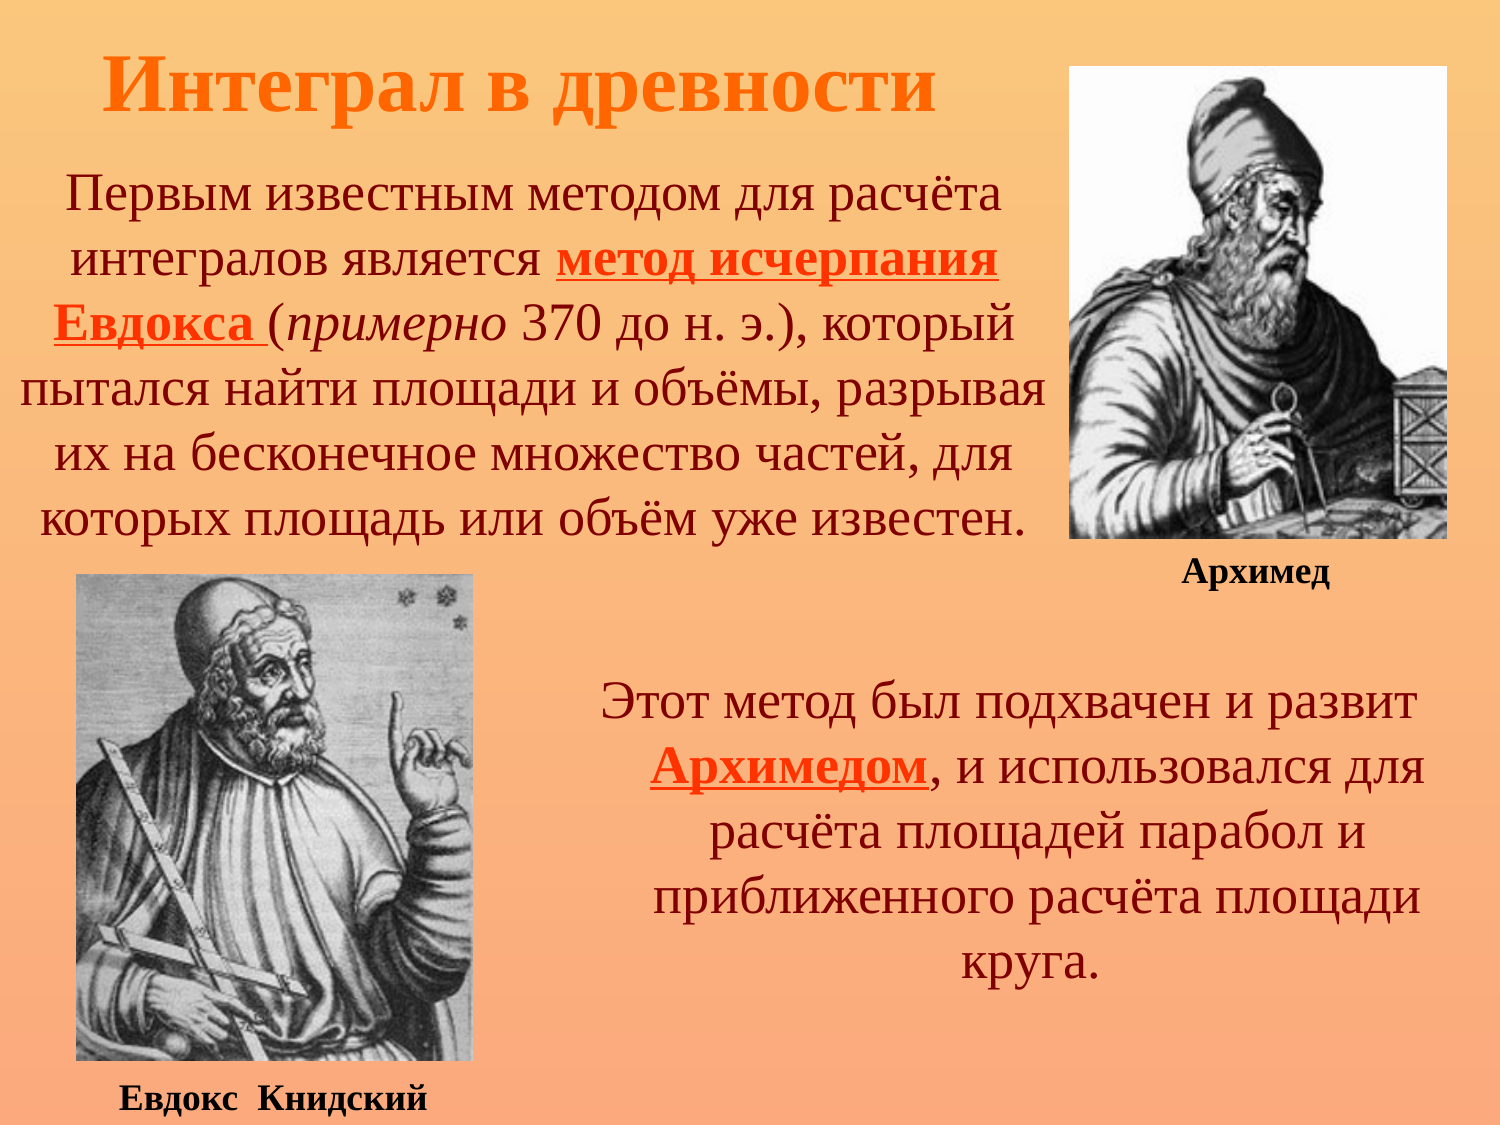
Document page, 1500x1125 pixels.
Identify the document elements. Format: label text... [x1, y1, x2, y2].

title Интеграл в древности [76, 42, 965, 114]
text_box Первым известным методом для расчёта интегралов является метод исчерпания Евдокса (примерно 370 до н. э.), который пытался найти площади и объёмы, разрывая их на бесконечное множество частей, для которых площадь или объём уже известен. [0, 148, 1069, 554]
text_box Архимед [1166, 547, 1346, 599]
picture [1068, 66, 1448, 539]
list Этот метод был подхвачен и развит Архимедом, и использовался для расчёта площадей парабол и приближенного расчёта площади круга. [560, 656, 1460, 1036]
text_box Евдокс Книдский [104, 1068, 443, 1125]
picture [76, 573, 473, 1061]
